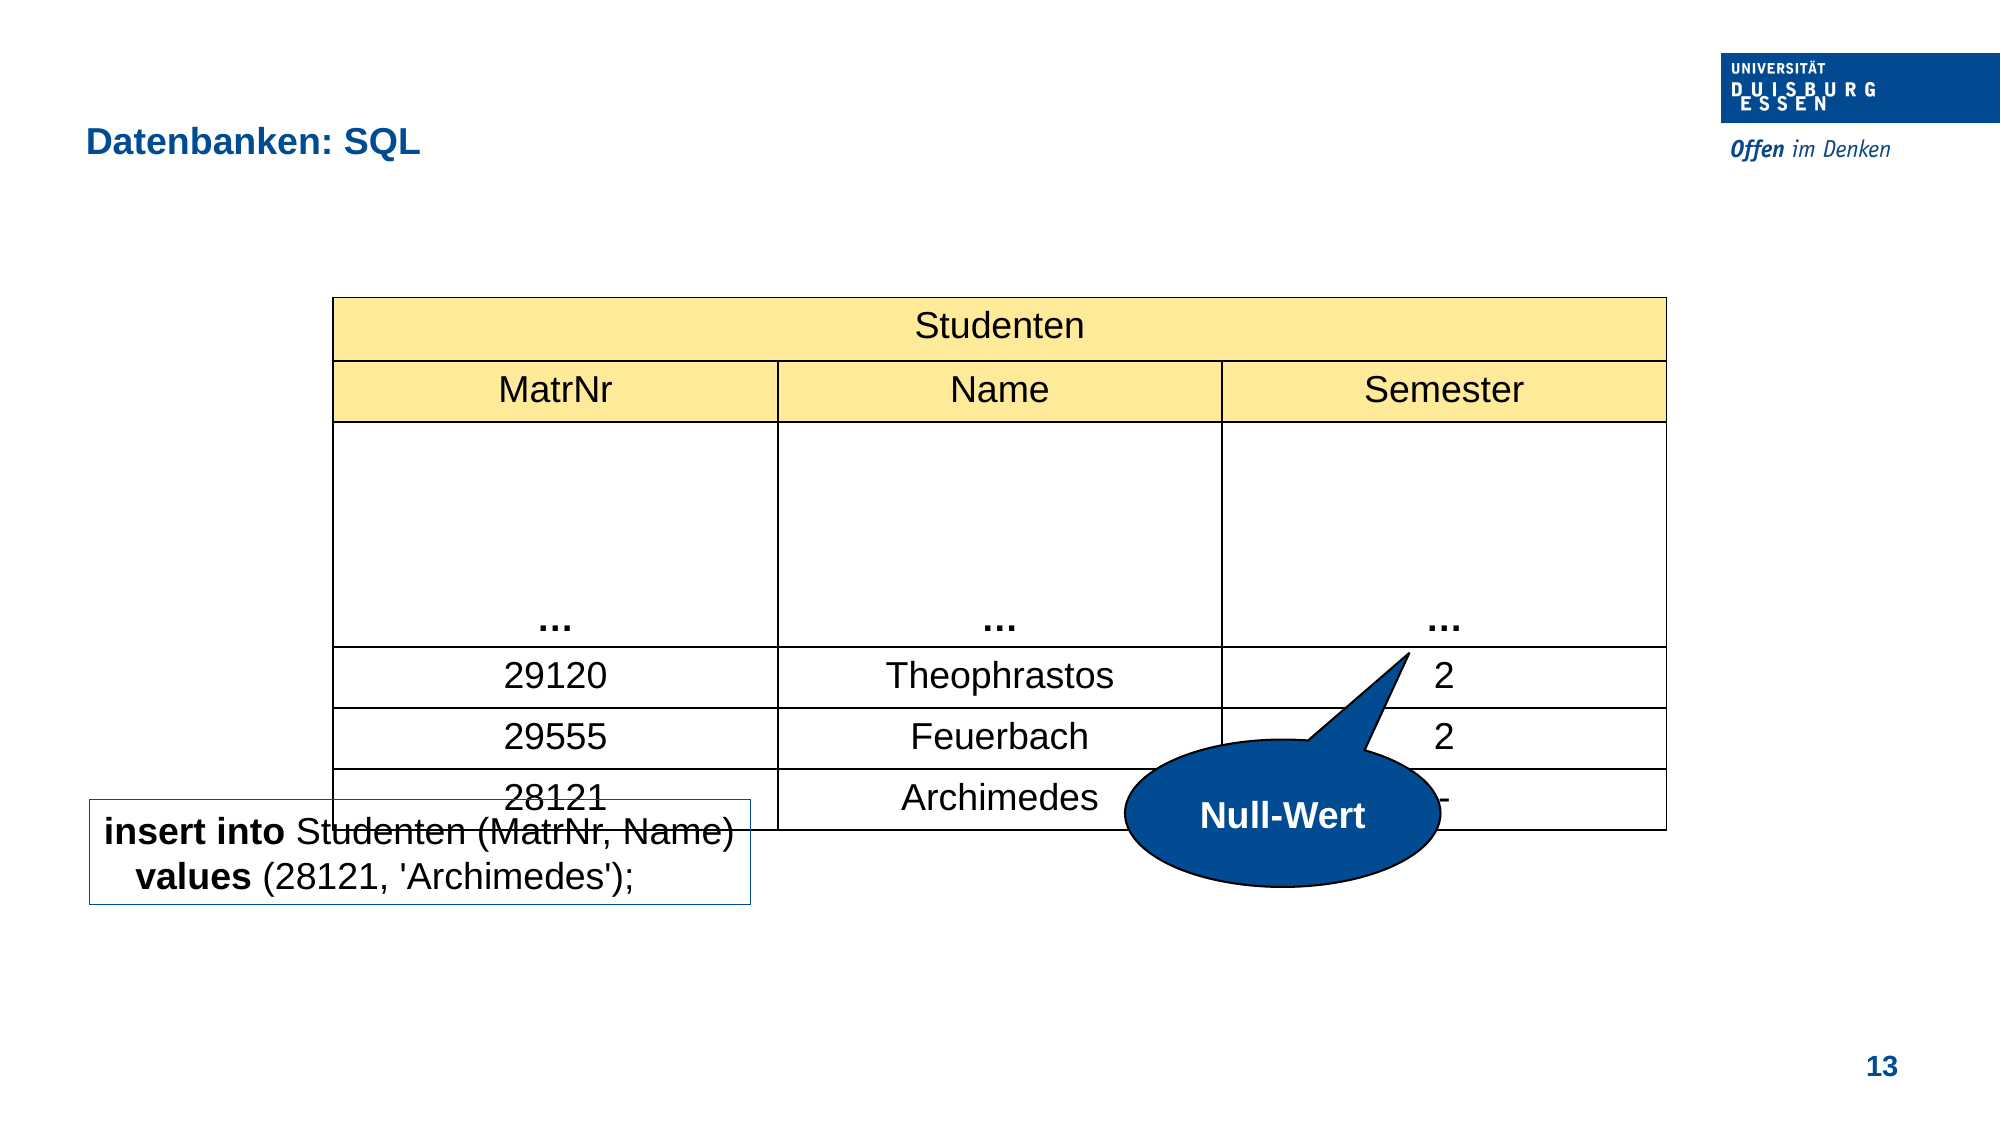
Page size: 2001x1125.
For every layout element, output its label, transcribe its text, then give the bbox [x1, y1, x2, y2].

table_cell Semester [1223, 362, 1666, 421]
table_cell 29120 [334, 648, 777, 707]
table_cell Name [779, 362, 1221, 421]
table_cell 2 [1223, 709, 1341, 743]
table_cell 2 [1223, 648, 1666, 707]
picture [1721, 53, 2000, 162]
text_box insert into Studenten (MatrNr, Name) values (28121, 'Archimedes'); [89, 799, 751, 905]
table_cell 2 [1367, 709, 1666, 768]
table_cell Theophrastos [779, 648, 1221, 707]
table_header Studenten [334, 298, 1666, 360]
table_cell - [1414, 770, 1666, 829]
text_box Null-Wert [1123, 652, 1442, 888]
table_cell … [779, 423, 1221, 646]
table_cell Archimedes [779, 770, 1151, 829]
table_cell … [334, 423, 777, 646]
table_cell 29555 [334, 709, 777, 768]
slide_number 13 [1677, 1039, 1914, 1081]
list Datenbanken: SQL [85, 121, 1696, 163]
table_cell 28121 [334, 770, 777, 829]
table_cell … [1223, 423, 1666, 646]
table_cell Feuerbach [779, 709, 1221, 768]
table_cell MatrNr [334, 362, 777, 421]
